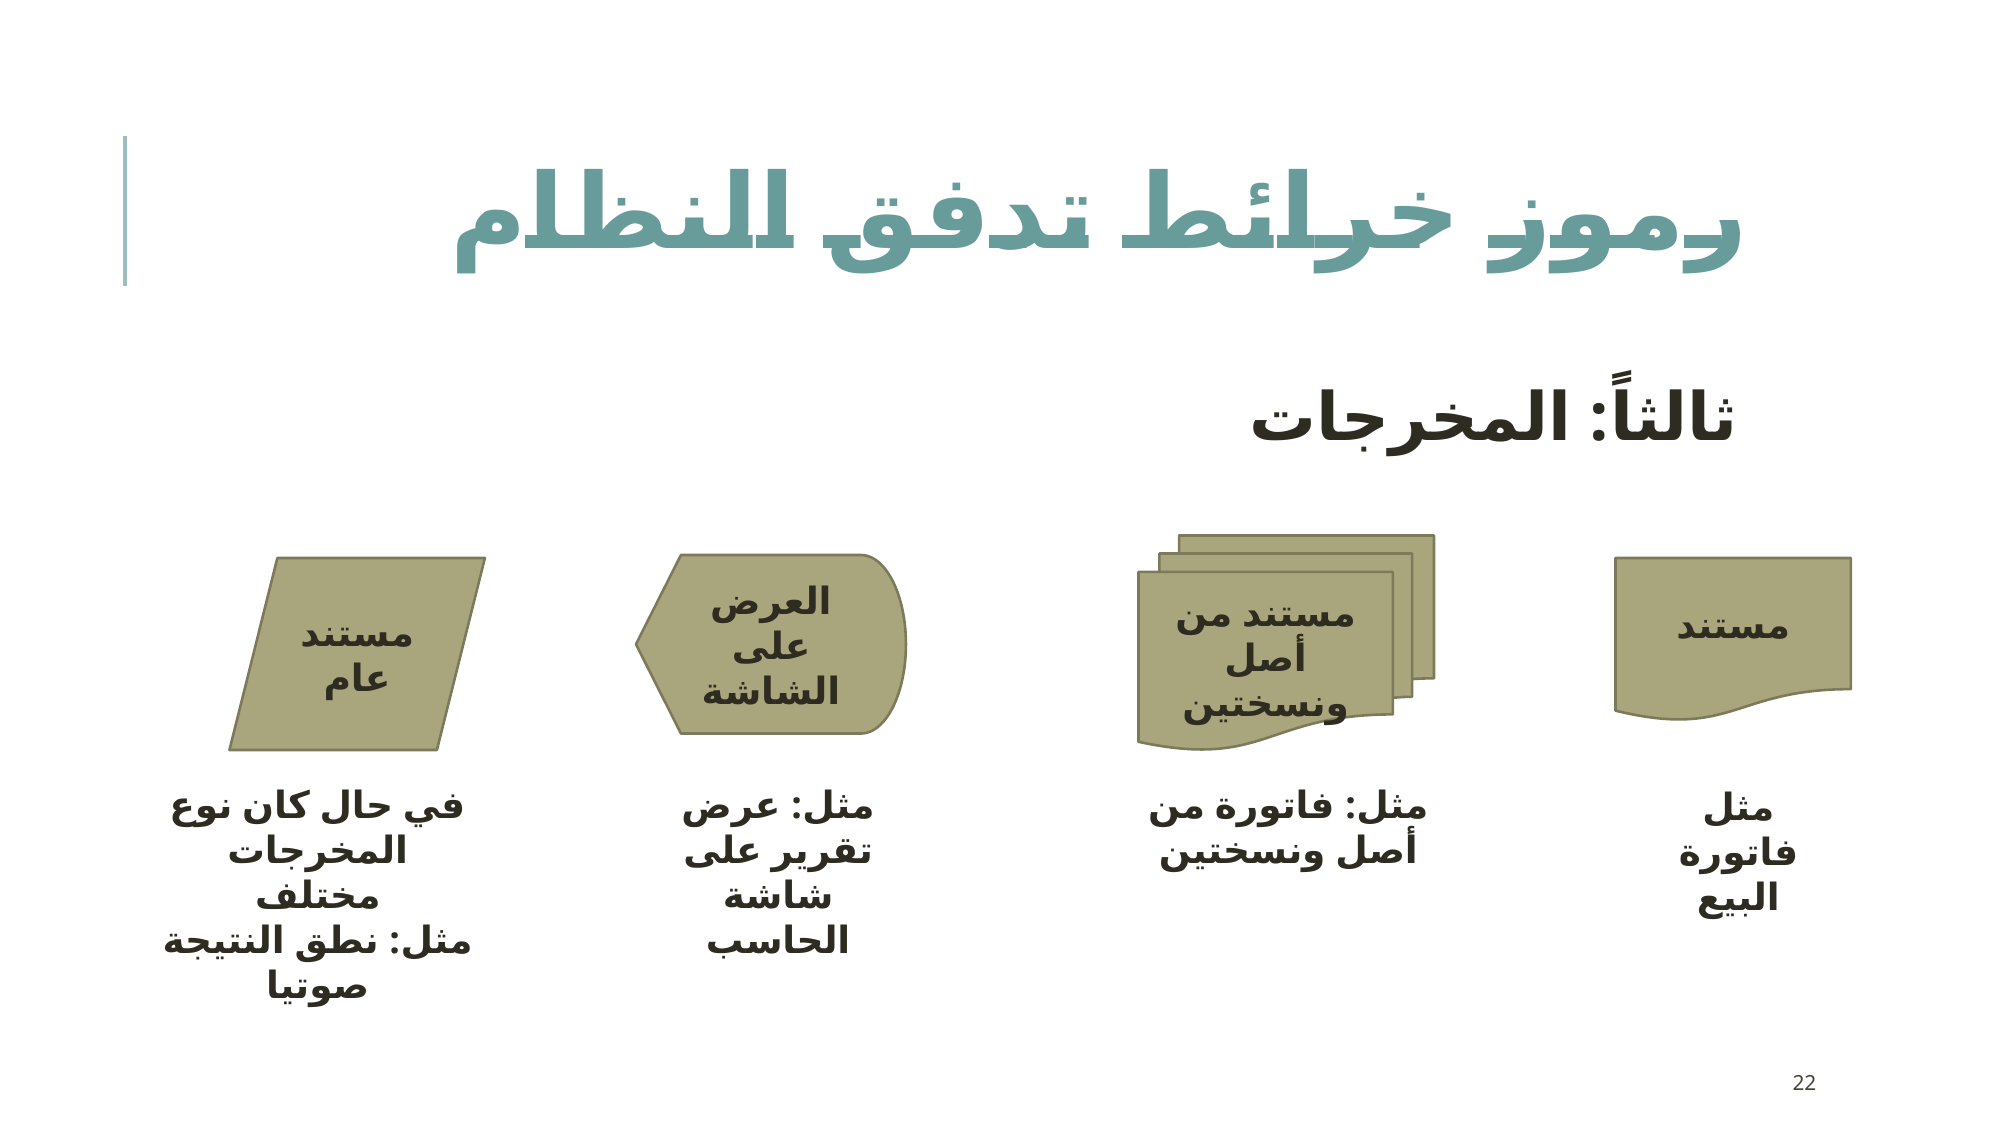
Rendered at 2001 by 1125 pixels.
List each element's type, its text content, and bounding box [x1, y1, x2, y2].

list ثالثاً: المخرجات [168, 375, 1763, 1035]
text_box مستند من أصل ونسختين [1137, 534, 1436, 751]
text_box مستند [1614, 556, 1853, 721]
slide_number 22 [1777, 1061, 1938, 1107]
title رموز خرائط تدفق النظام [168, 96, 1763, 342]
text_box العرض على الشاشة [634, 553, 908, 735]
text_box مثل: عرض تقرير على شاشة الحاسب [635, 773, 921, 969]
text_box في حال كان نوع المخرجات مختلف مثل: نطق النتيجة صوتيا [144, 773, 491, 1014]
text_box مستند عام [228, 556, 487, 752]
text_box مثل: فاتورة من أصل ونسختين [1118, 773, 1458, 879]
text_box مثل فاتورة البيع [1635, 775, 1842, 926]
